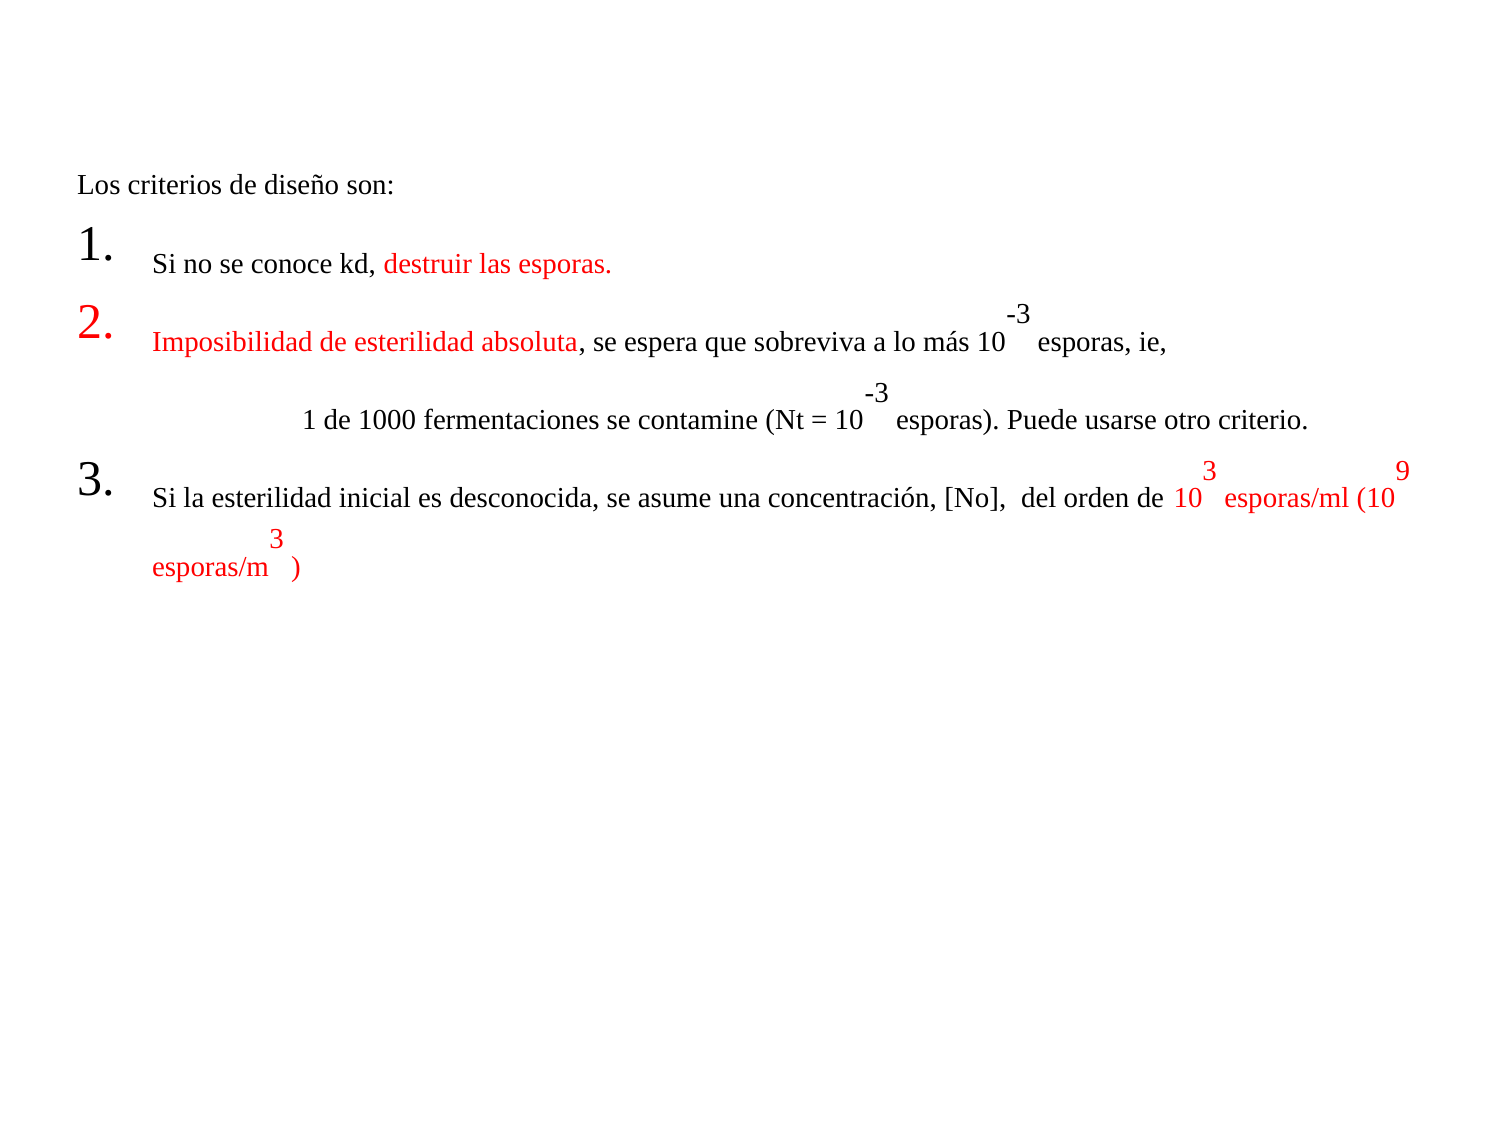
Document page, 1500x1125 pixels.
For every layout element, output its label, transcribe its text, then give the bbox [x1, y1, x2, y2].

text_box Los criterios de diseño son: Si no se conoce kd, destruir las esporas. Imposibilidad de esterilidad absoluta, se espera que sobreviva a lo más 10-3 esporas, ie, 1 de 1000 fermentaciones se contamine (Nt = 10-3 esporas). Puede usarse otro criterio. Si la esterilidad inicial es desconocida, se asume una concentración, [No], del orden de 103 esporas/ml (109 esporas/m3 ) [62, 124, 1425, 590]
